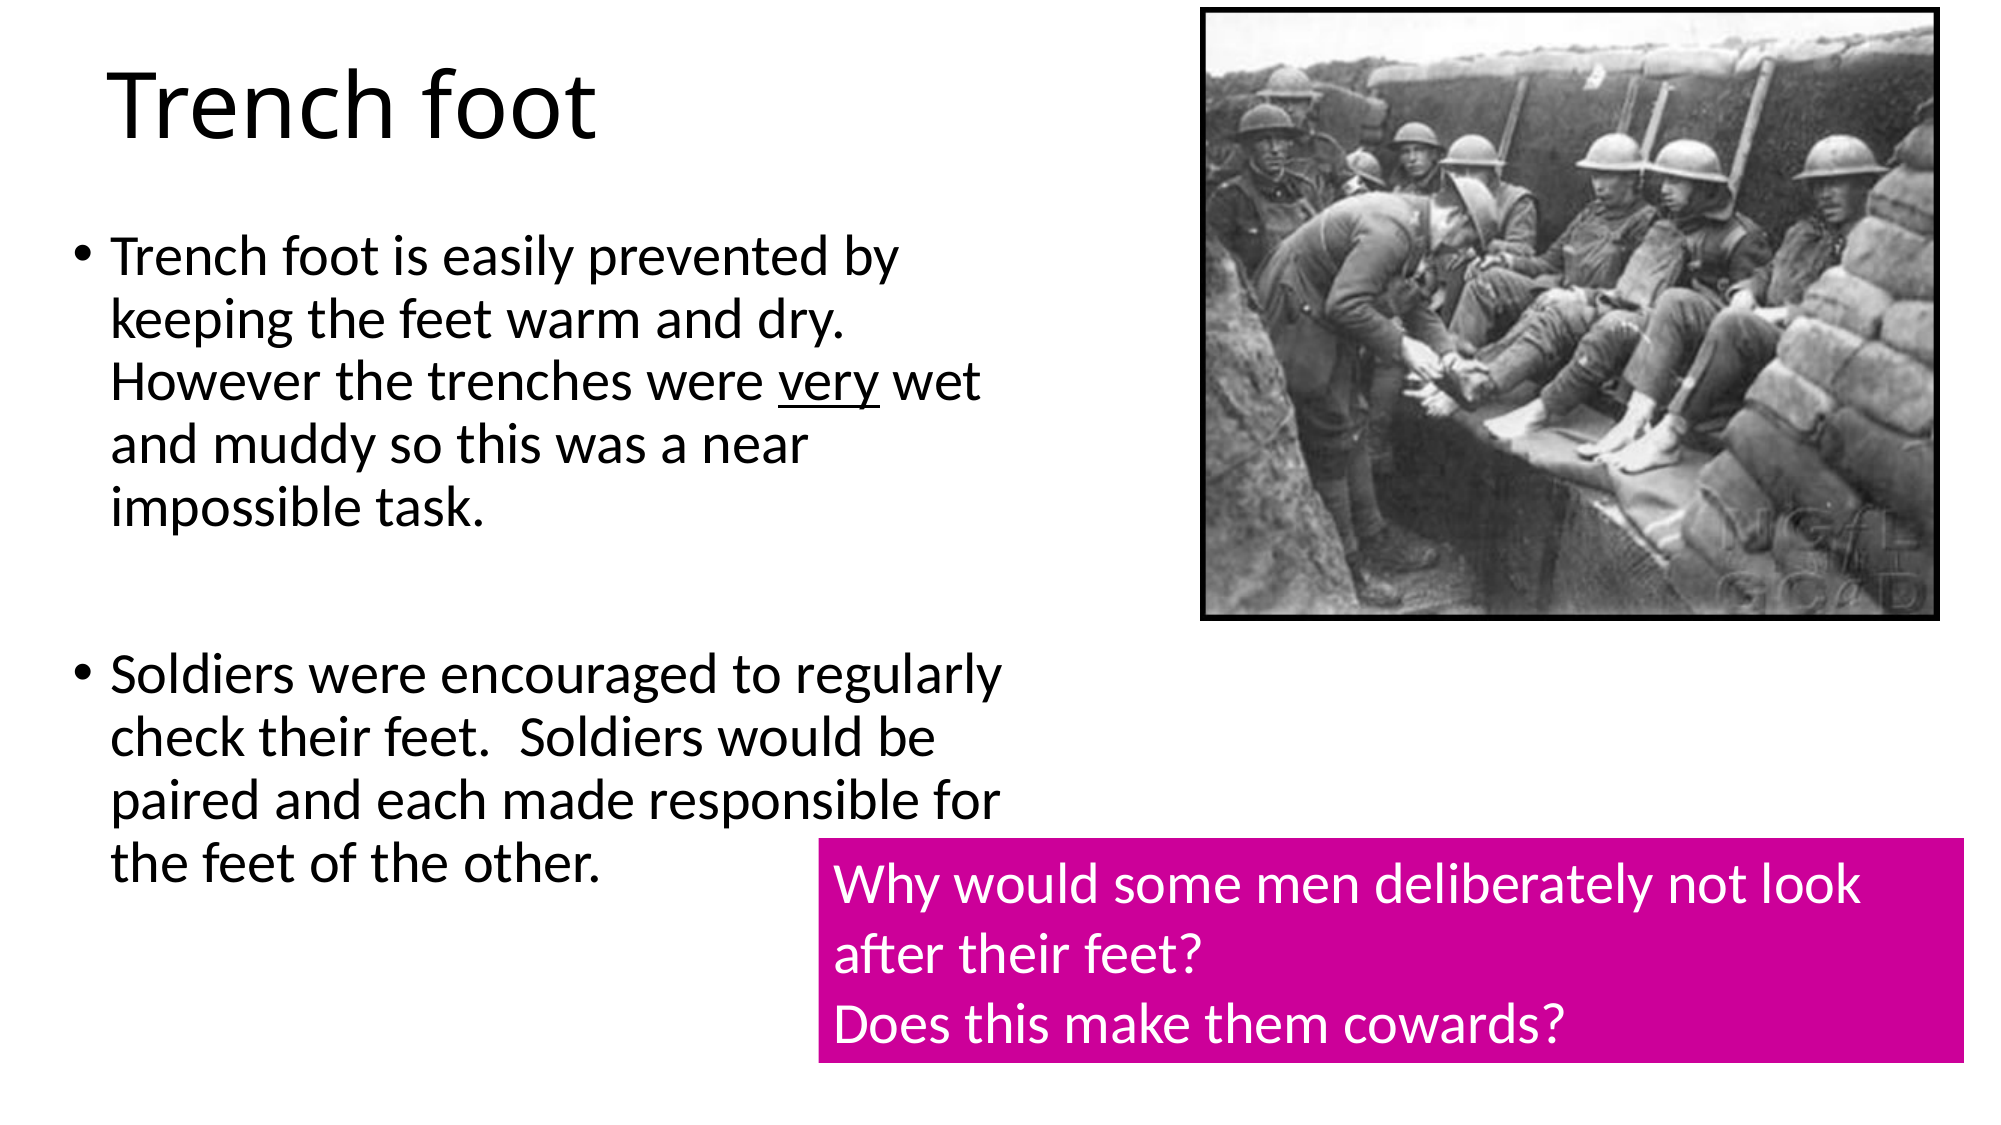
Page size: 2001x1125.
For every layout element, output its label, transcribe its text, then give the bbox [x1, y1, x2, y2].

picture [1199, 7, 1940, 621]
text_box Why would some men deliberately not look after their feet? Does this make them cowards? [818, 838, 1964, 1063]
title Trench foot [91, 0, 1817, 218]
list Trench foot is easily prevented by keeping the feet warm and dry. However the trenches were very wet and muddy so this was a near impossible task. Soldiers were encouraged to regularly check their feet. Soldiers would be paired and each made responsible for the feet of the other. [57, 217, 1058, 932]
